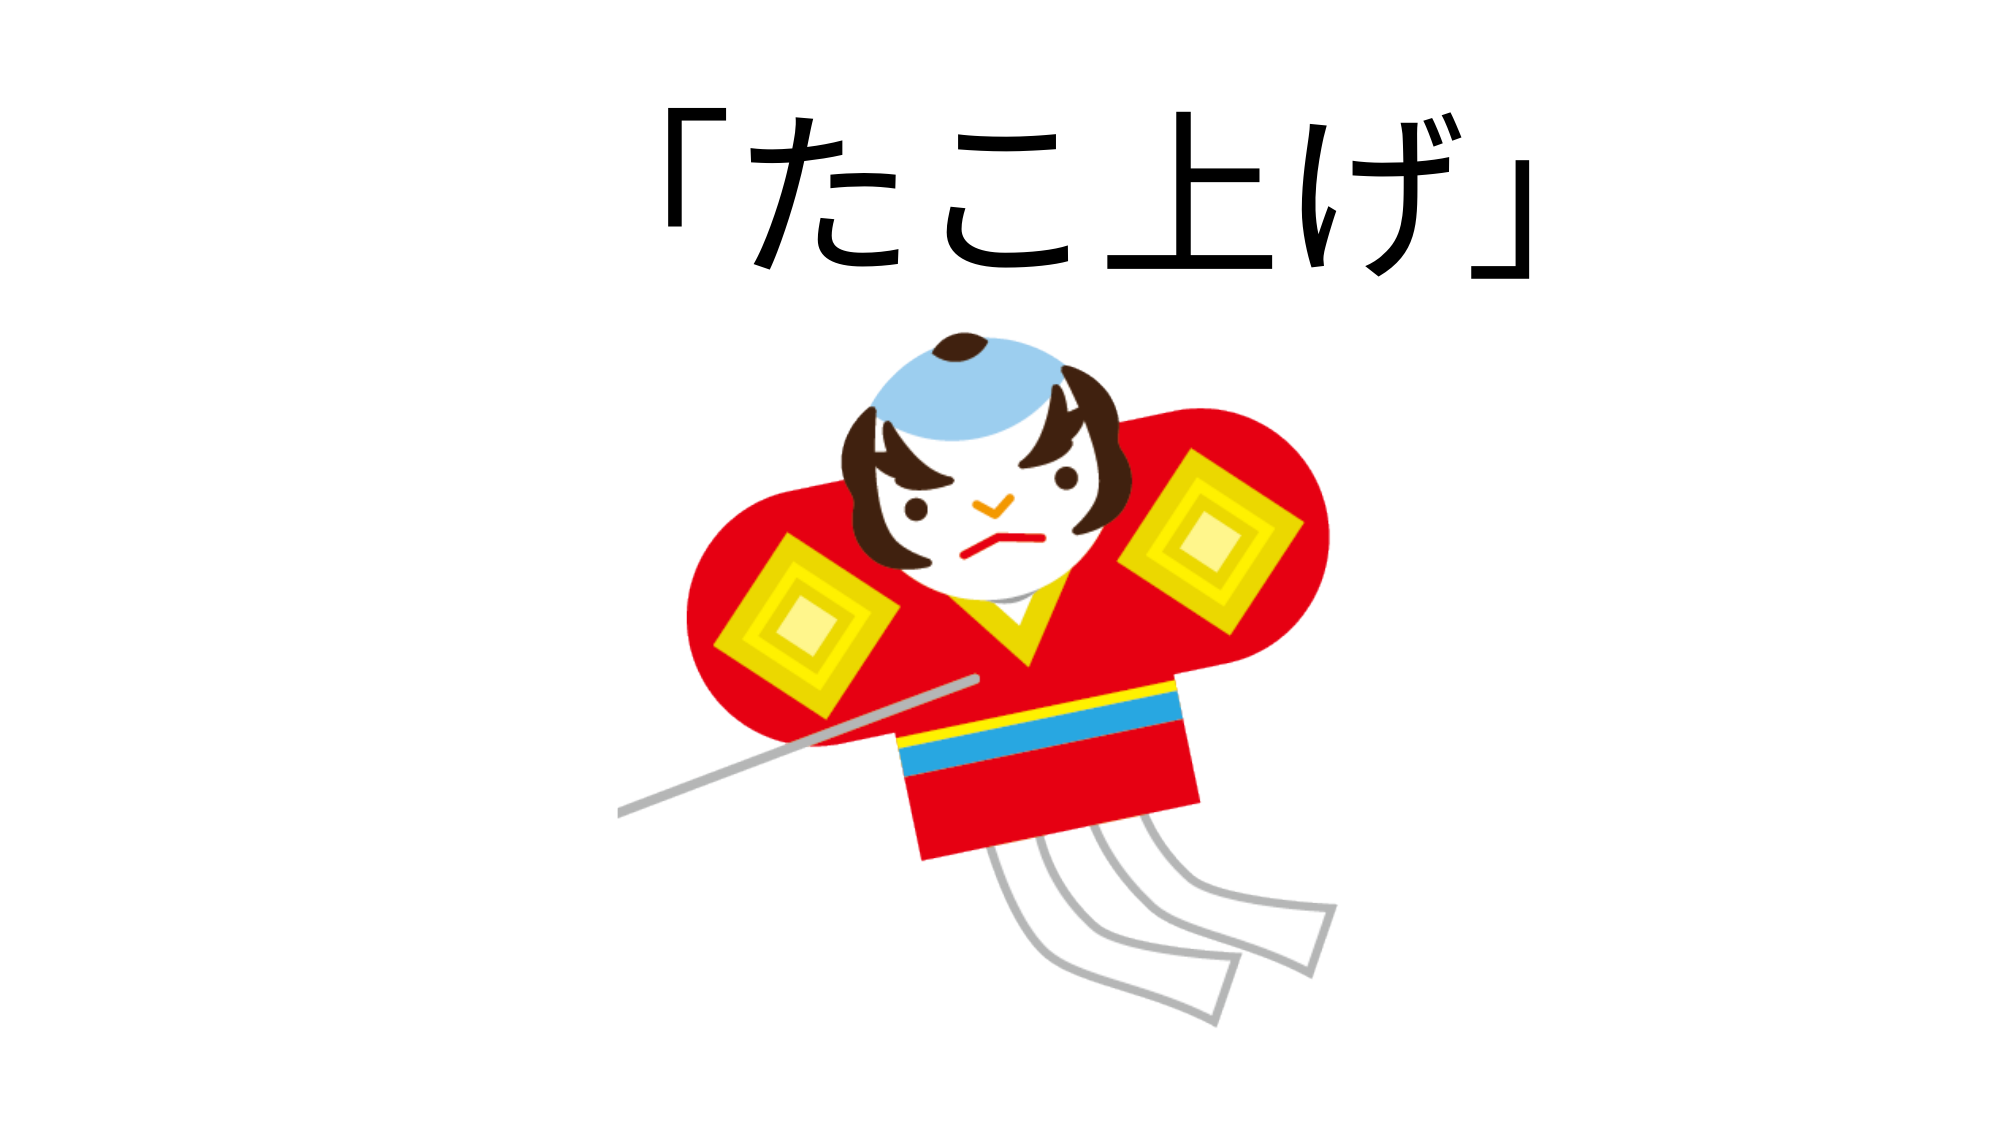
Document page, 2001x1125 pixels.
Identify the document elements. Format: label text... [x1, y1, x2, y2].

text_box 「たこ上げ」 [534, 73, 1910, 308]
picture [617, 310, 1367, 1083]
